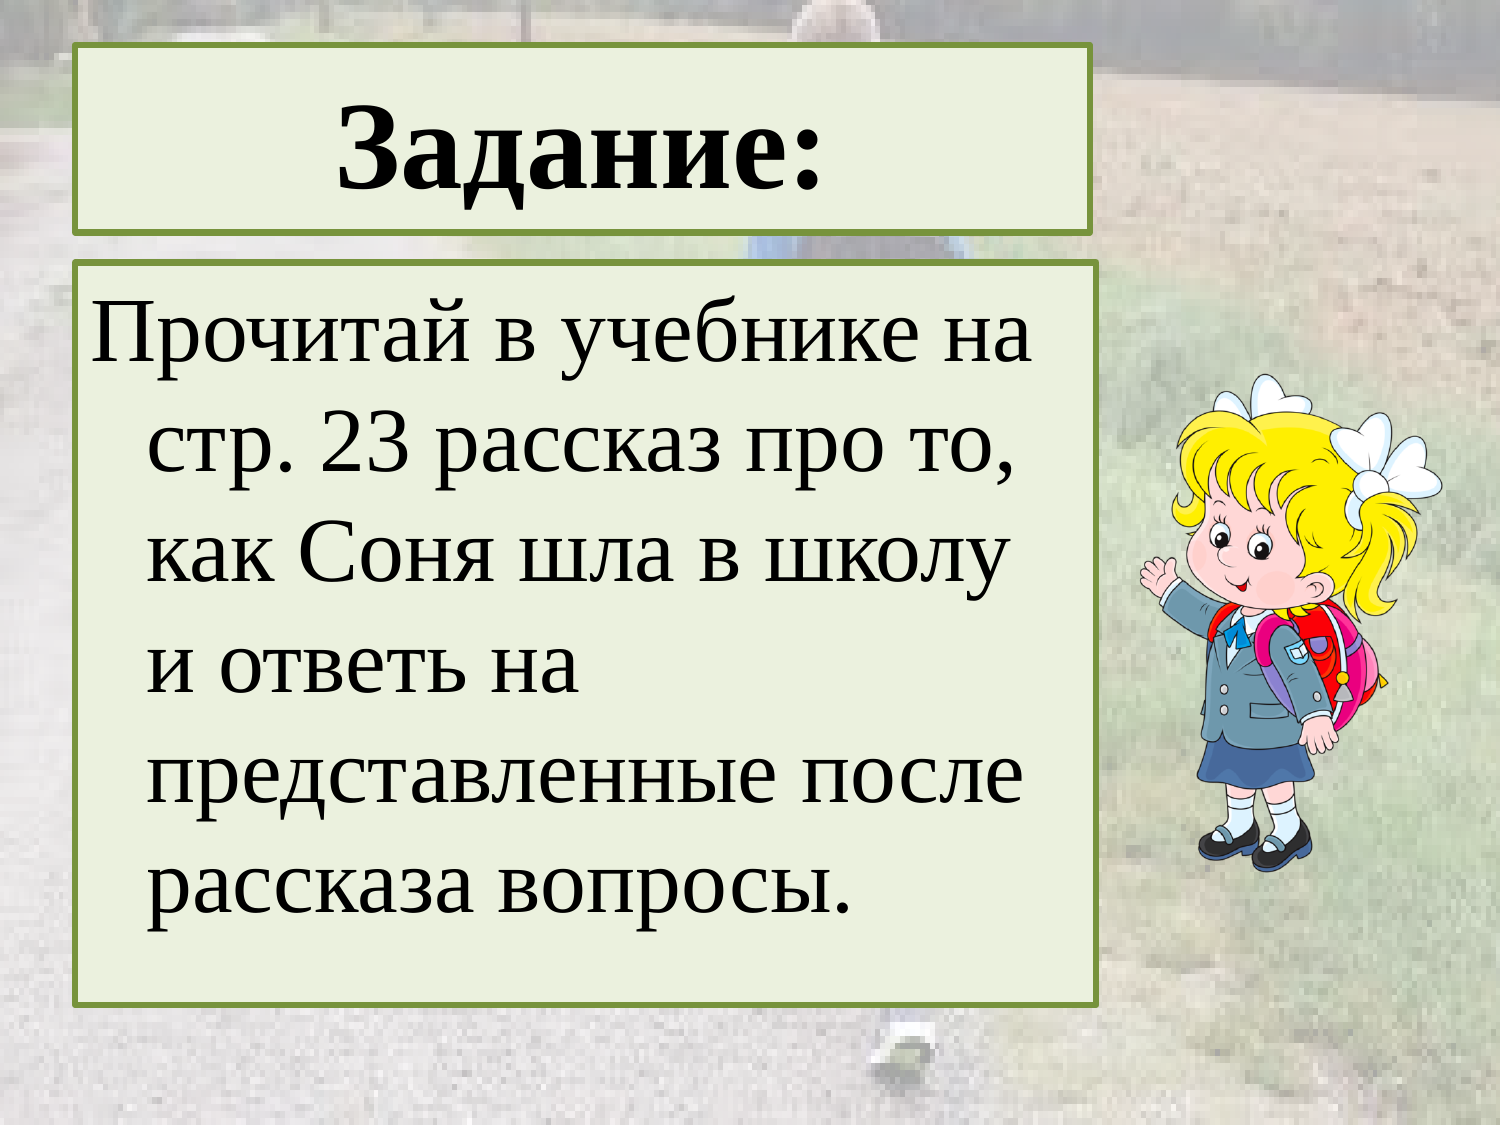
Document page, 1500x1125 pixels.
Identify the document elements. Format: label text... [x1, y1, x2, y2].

picture [1136, 362, 1458, 876]
list Прочитай в учебнике на стр. 23 рассказ про то, как Соня шла в школу и ответь на представленные после рассказа вопросы. [75, 262, 1097, 1005]
title Задание: [75, 45, 1090, 233]
